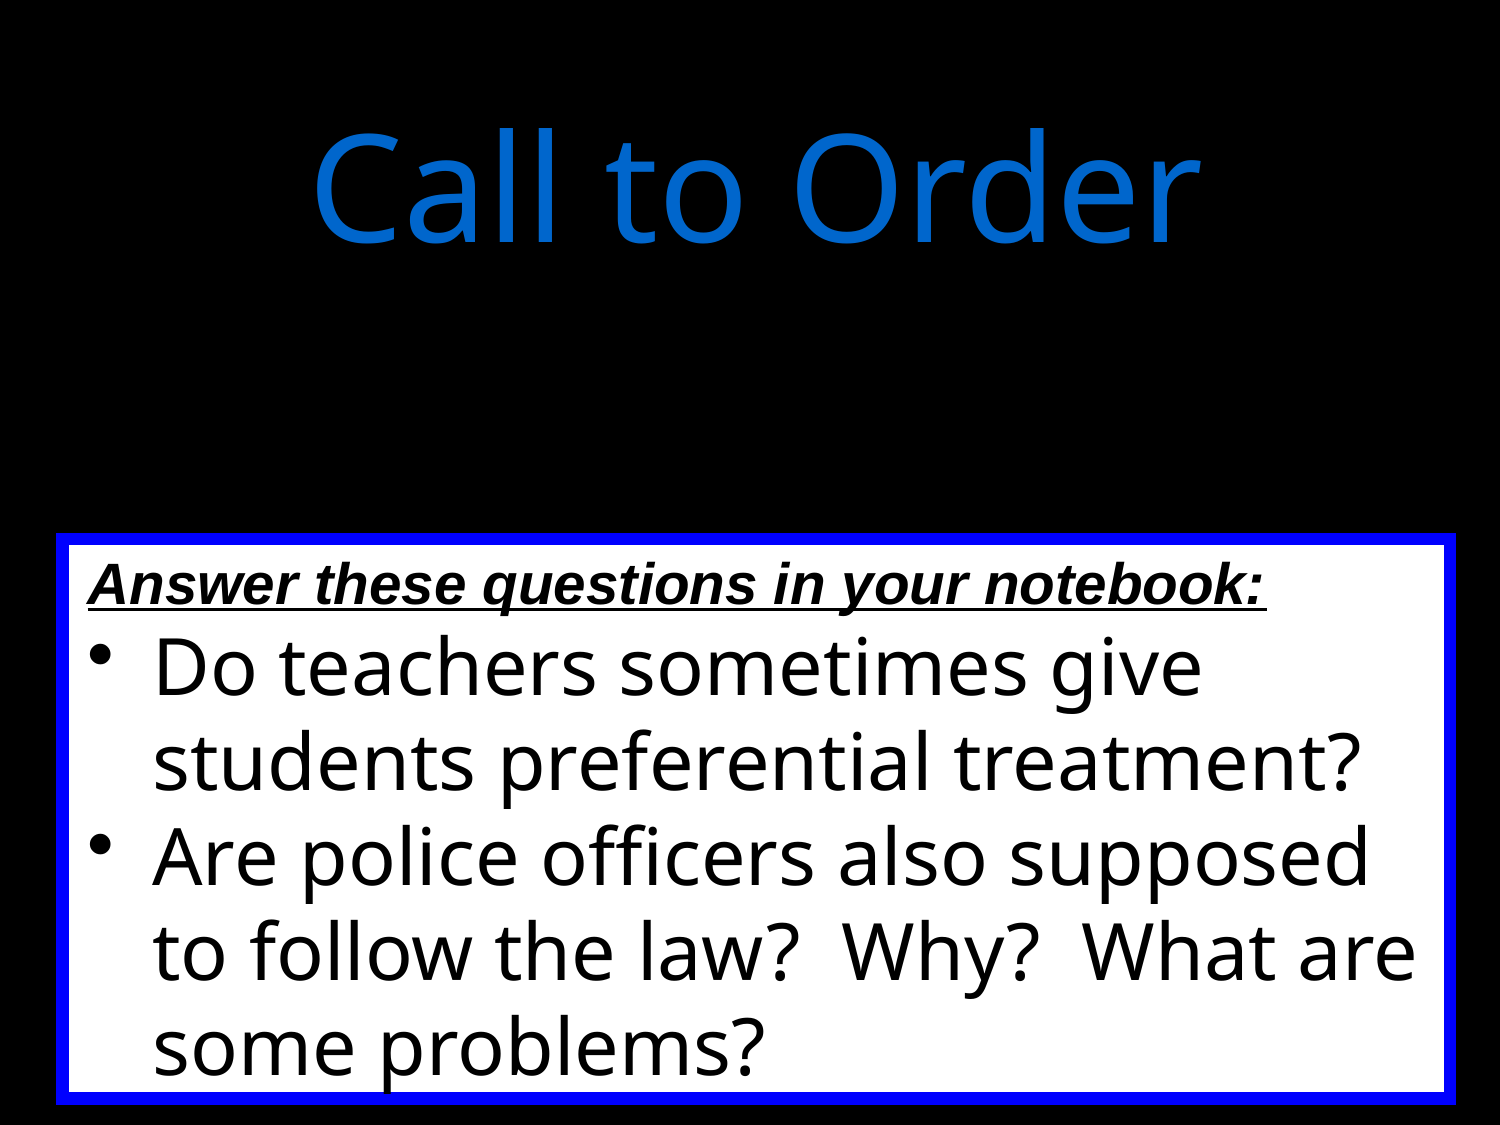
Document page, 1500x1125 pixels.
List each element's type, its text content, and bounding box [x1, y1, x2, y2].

title Call to Order [124, 0, 1388, 366]
text_box Answer these questions in your notebook: Do teachers sometimes give students preferential treatment? Are police officers also supposed to follow the law? Why? What are some problems? [62, 538, 1450, 1099]
